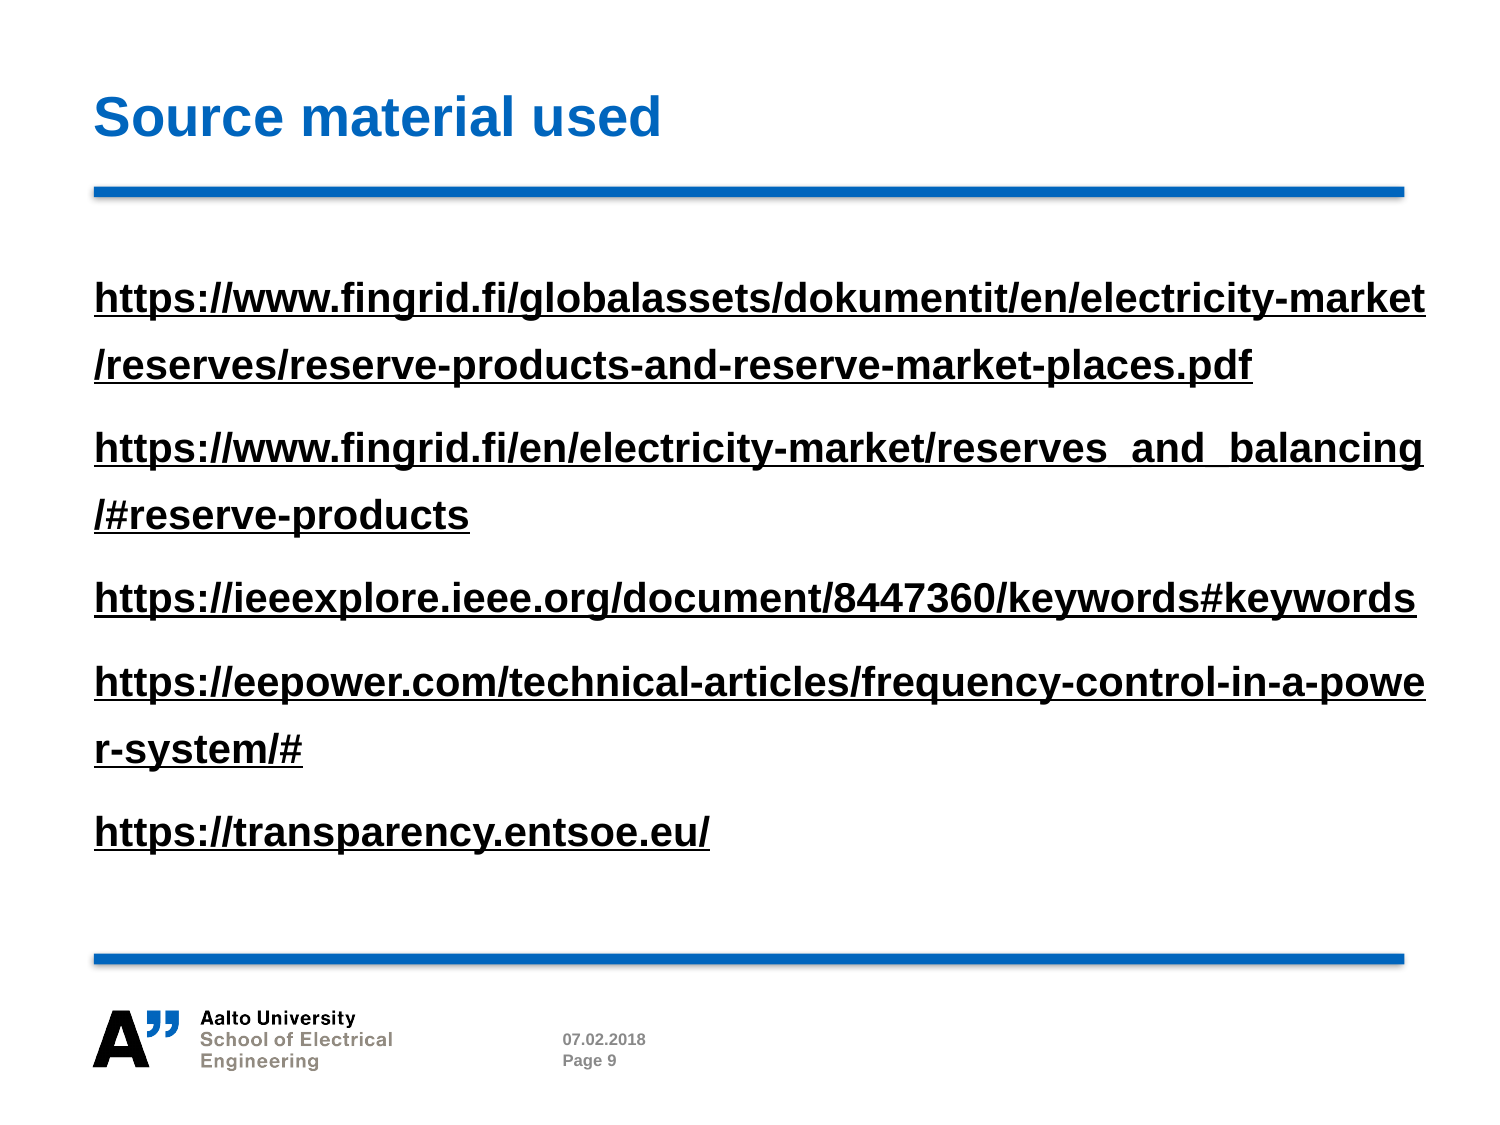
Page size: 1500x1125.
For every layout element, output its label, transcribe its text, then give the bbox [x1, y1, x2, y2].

slide_number Page 9 [562, 1050, 816, 1071]
list https://www.fingrid.fi/globalassets/dokumentit/en/electricity-market/reserves/reserve-products-and-reserve-market-places.pdf https://www.fingrid.fi/en/electricity-market/reserves_and_balancing/#reserve-products https://ieeexplore.ieee.org/document/8447360/keywords#keywords https://eepower.com/technical-articles/frequency-control-in-a-power-system/# https://transparency.entsoe.eu/ [93, 245, 1429, 925]
picture [35, 953, 449, 1125]
title Source material used [93, 80, 1369, 228]
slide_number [562, 1029, 816, 1050]
